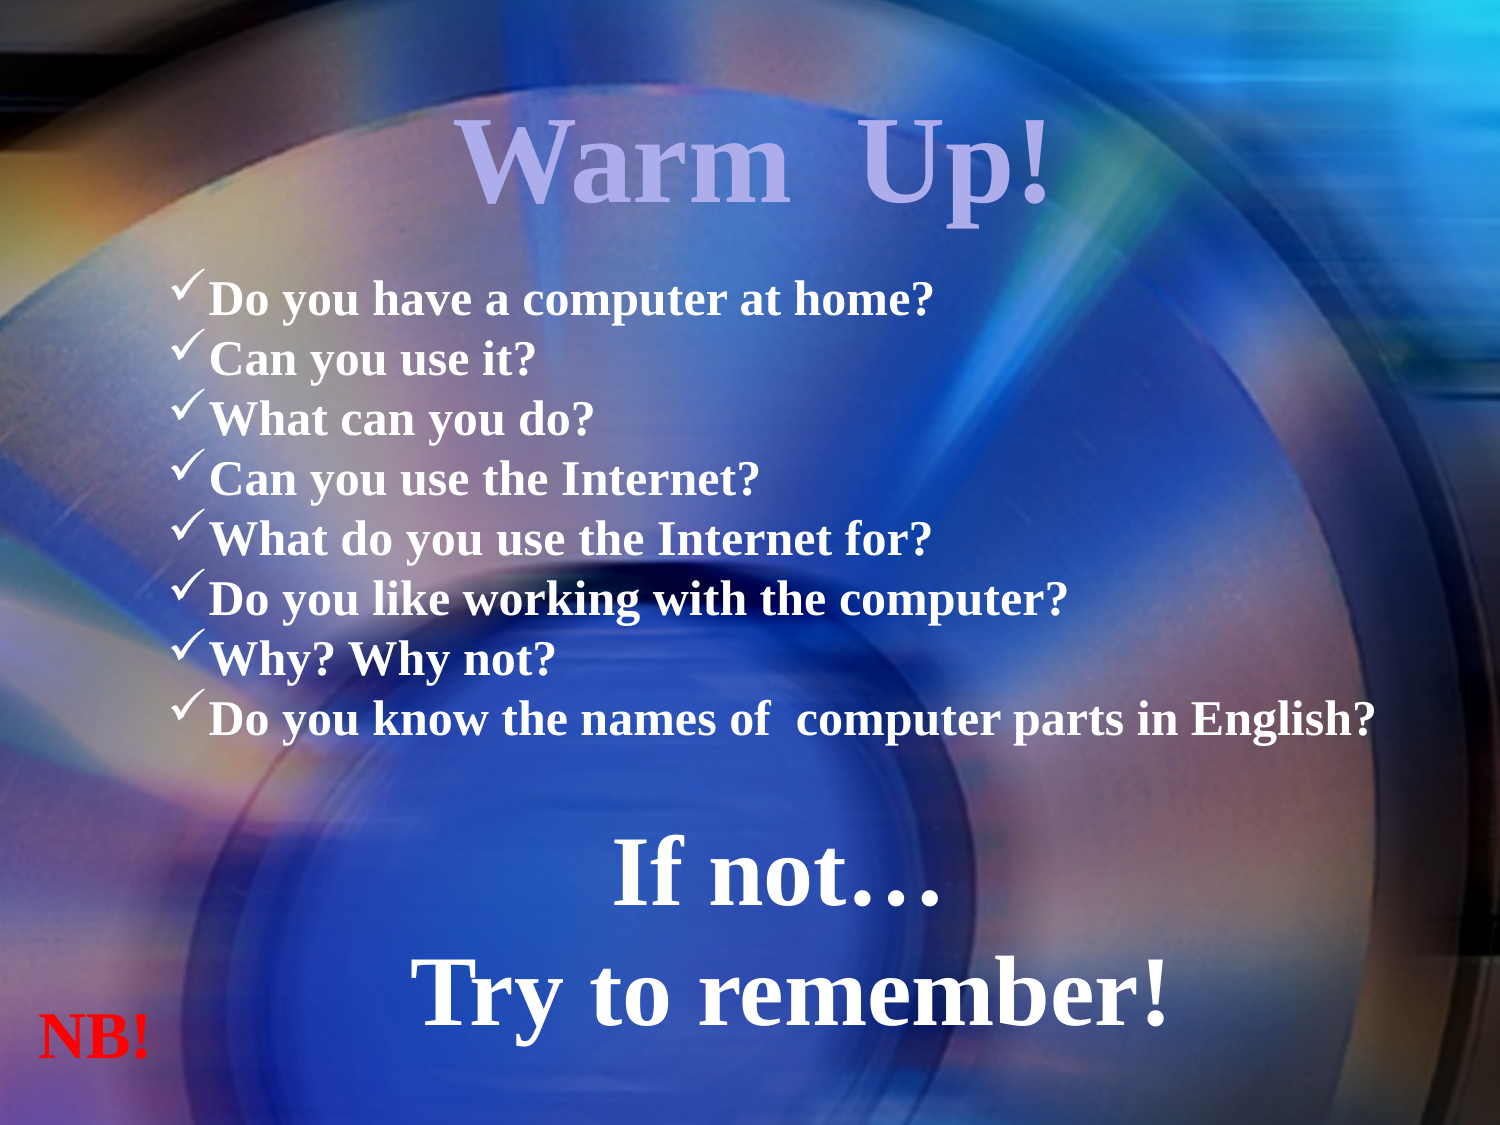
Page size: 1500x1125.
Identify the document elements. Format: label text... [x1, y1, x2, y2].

text_box Do you have a computer at home? Can you use it? What can you do? Can you use the Internet? What do you use the Internet for? Do you like working with the computer? Why? Why not? Do you know the names of computer parts in English? If not… Try to remember! [152, 257, 1407, 1125]
picture [0, 0, 1500, 1125]
text_box NB! [23, 984, 211, 1079]
title Warm Up! [116, 58, 1393, 247]
